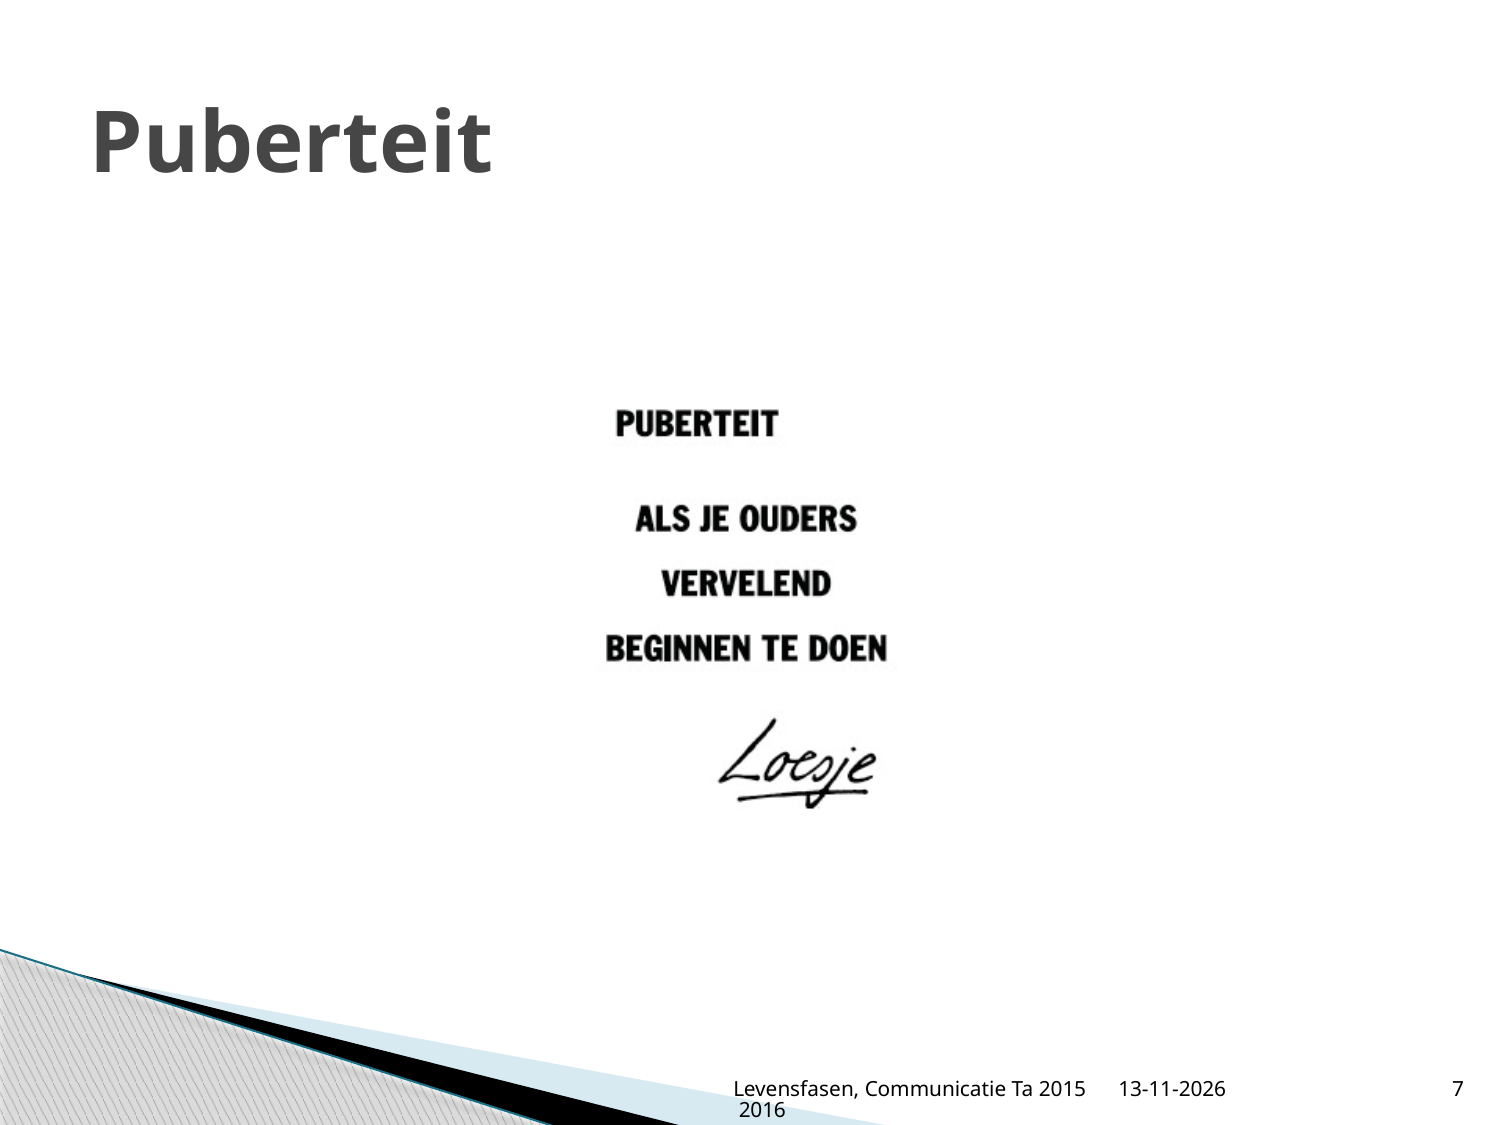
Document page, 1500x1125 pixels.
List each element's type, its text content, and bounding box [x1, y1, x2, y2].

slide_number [1105, 1051, 1418, 1112]
footer Levensfasen, Communicatie Ta 2015 2016 [718, 1051, 1105, 1112]
slide_number 7 [1418, 1051, 1479, 1112]
title Puberteit [75, 45, 1425, 233]
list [569, 377, 931, 852]
